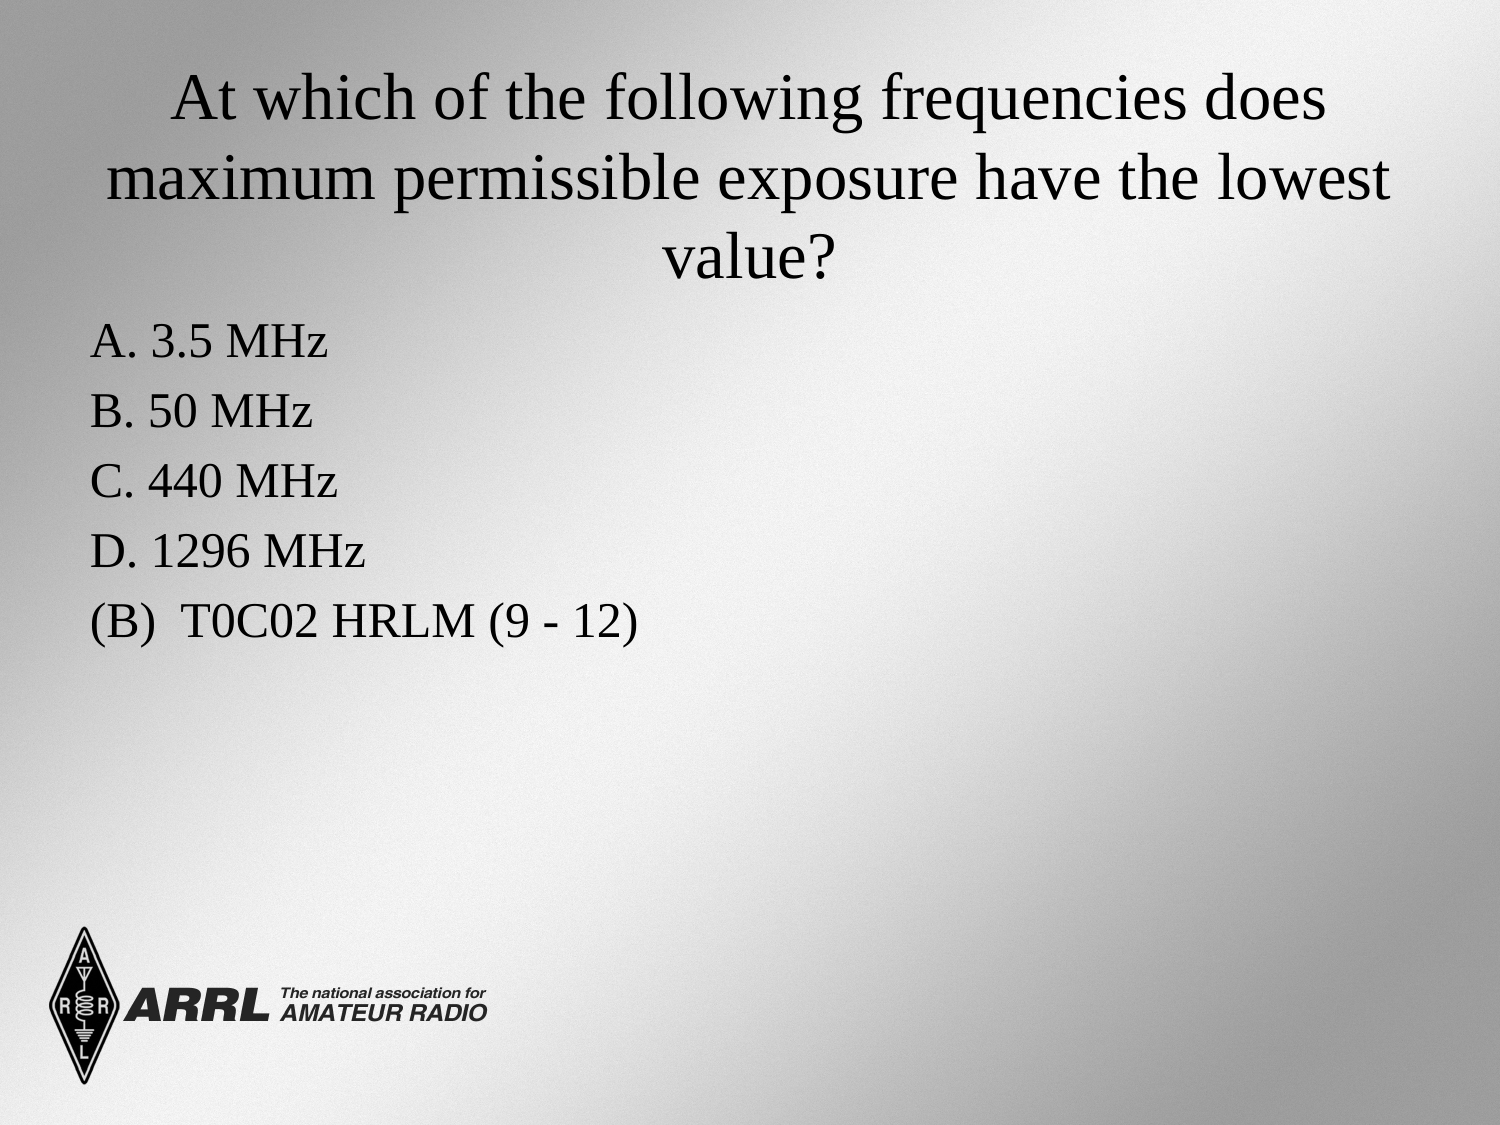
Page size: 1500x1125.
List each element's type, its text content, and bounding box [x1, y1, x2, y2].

list A. 3.5 MHz B. 50 MHz C. 440 MHz D. 1296 MHz (B) T0C02 HRLM (9 - 12) [75, 299, 1425, 1005]
picture [0, 0, 1500, 1125]
title At which of the following frequencies does maximum permissible exposure have the lowest value? [75, 45, 1425, 233]
